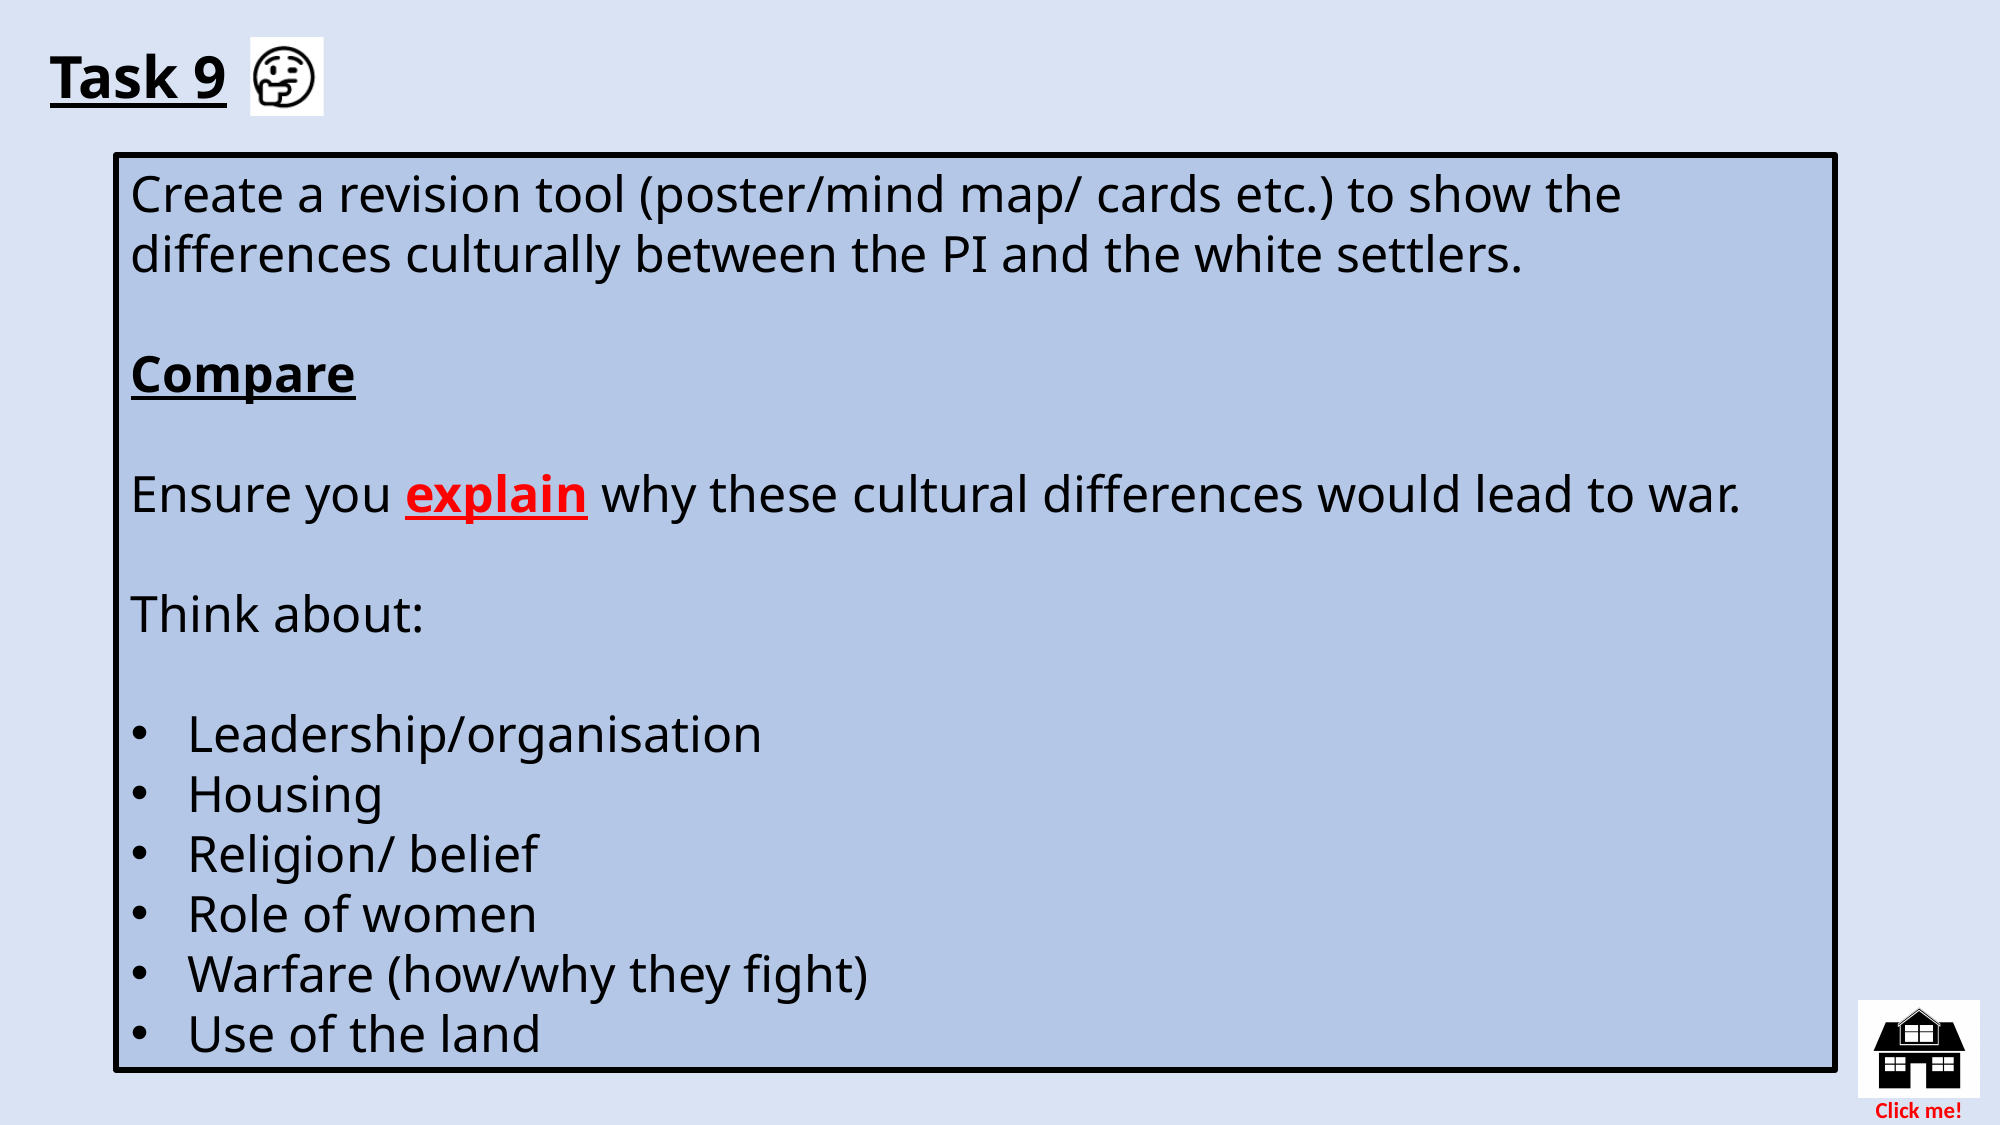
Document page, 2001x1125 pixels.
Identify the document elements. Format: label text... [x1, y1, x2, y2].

picture [250, 37, 324, 116]
text_box Create a revision tool (poster/mind map/ cards etc.) to show the differences culturally between the PI and the white settlers. Compare Ensure you explain why these cultural differences would lead to war. Think about: Leadership/organisation Housing Religion/ belief Role of women Warfare (how/why they fight) Use of the land [116, 155, 1836, 1070]
text_box Task 9 [34, 33, 502, 118]
picture [1858, 1000, 1980, 1098]
text_box Click me! [1858, 1098, 1980, 1125]
